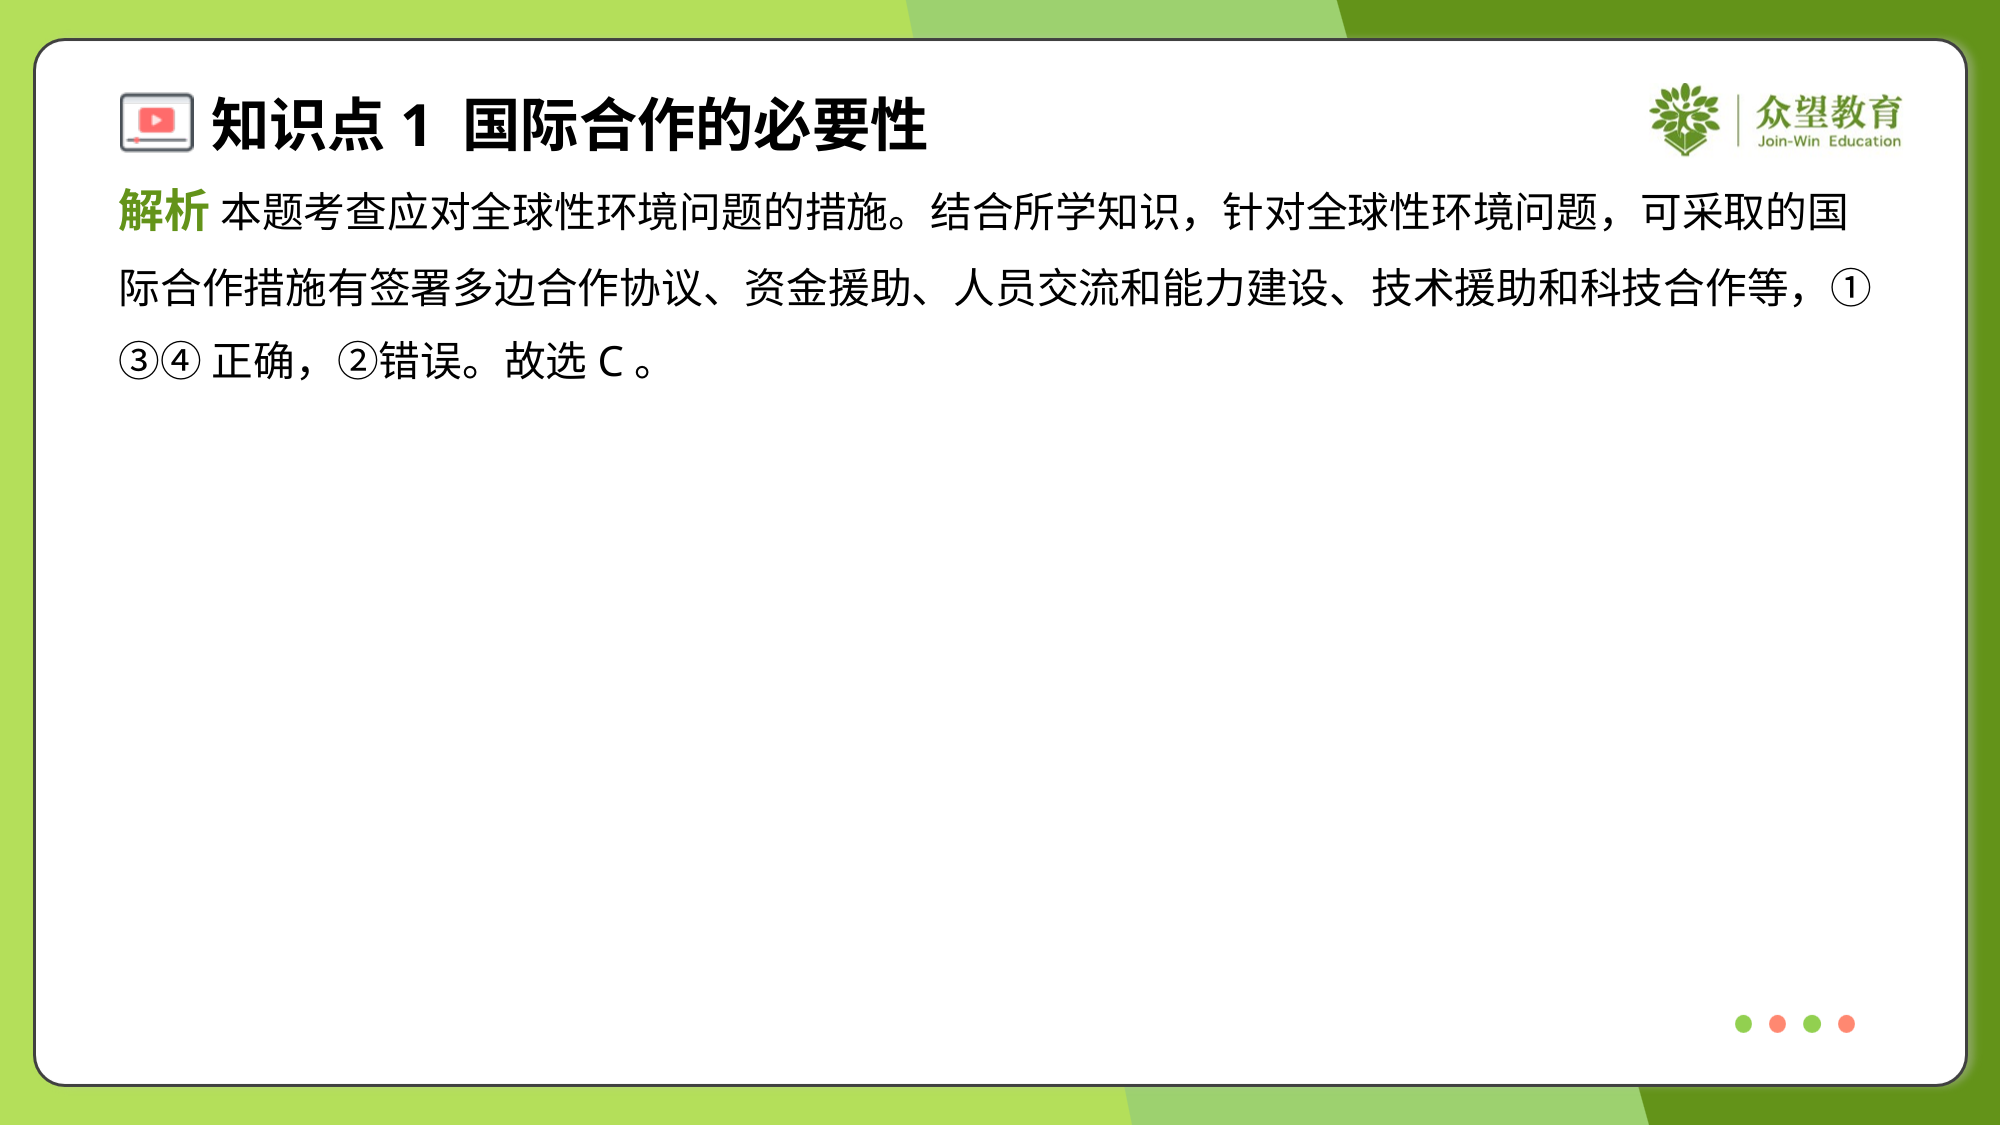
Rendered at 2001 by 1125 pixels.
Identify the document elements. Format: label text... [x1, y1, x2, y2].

text_box 解析 本题考查应对全球性环境问题的措施。结合所学知识，针对全球性环境问题，可采取的国 际合作措施有签署多边合作协议、资金援助、人员交流和能力建设、技术援助和科技合作等，① ③④正确，②错误。故选C。 [118, 159, 1883, 377]
picture [0, 0, 2000, 1125]
